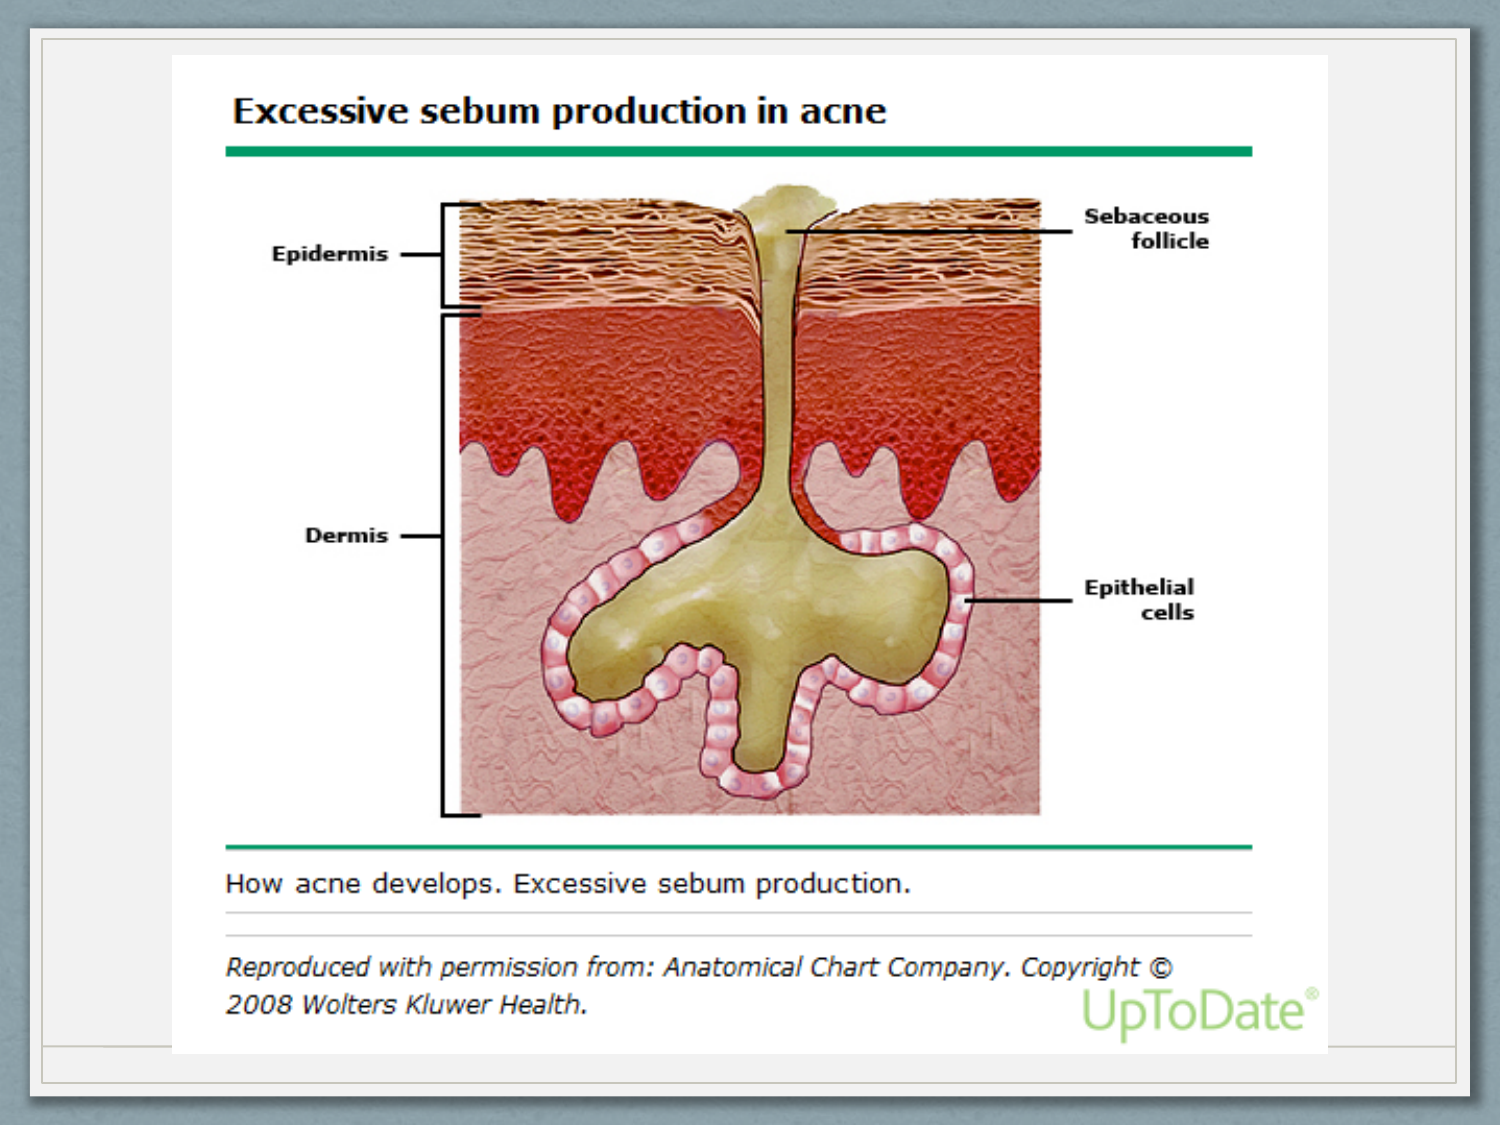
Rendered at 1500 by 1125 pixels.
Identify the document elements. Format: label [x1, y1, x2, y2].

picture [172, 54, 1328, 1054]
